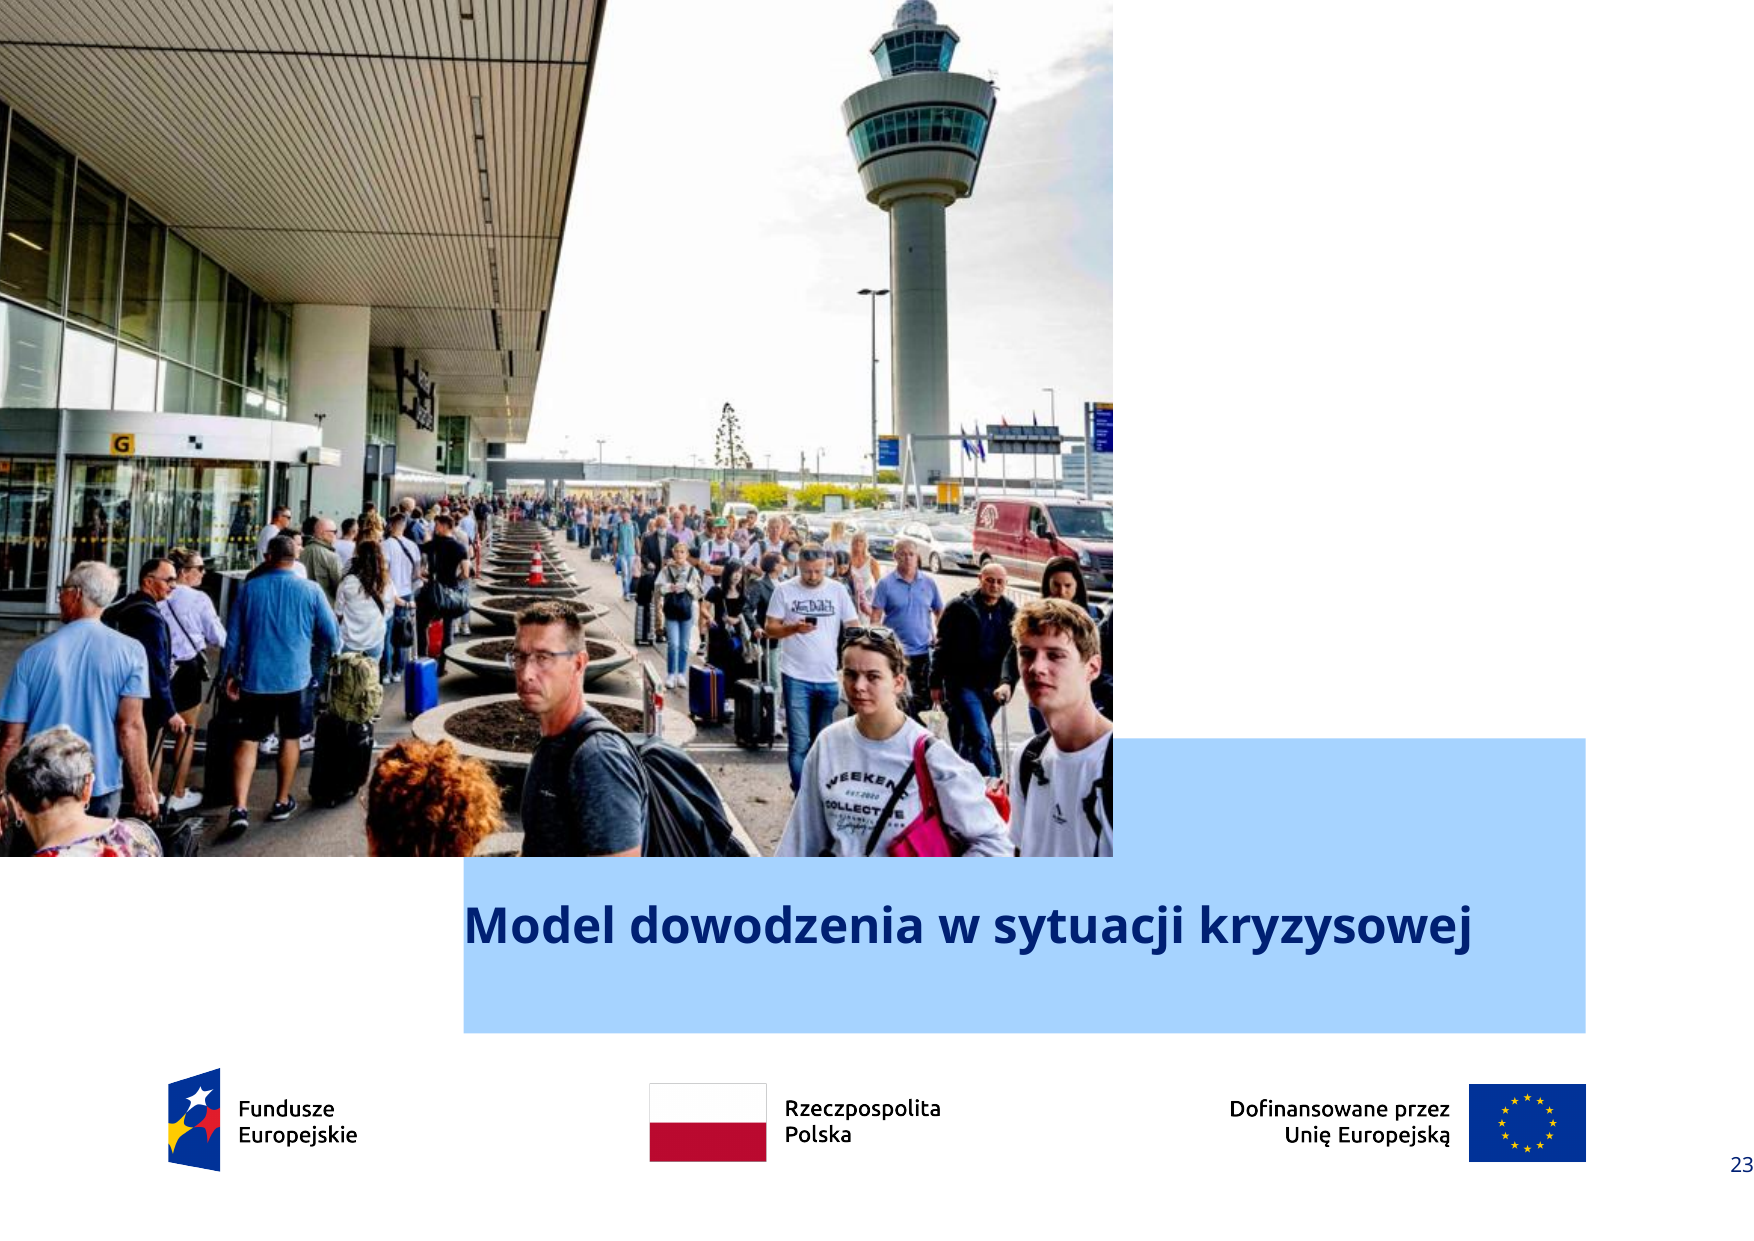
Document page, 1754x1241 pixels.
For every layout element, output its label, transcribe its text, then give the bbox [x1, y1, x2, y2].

title Model dowodzenia w sytuacji kryzysowej [463, 891, 1577, 999]
picture [129, 1045, 396, 1201]
slide_number 23 [1576, 1151, 1754, 1181]
picture [610, 1044, 979, 1201]
picture [1192, 1045, 1625, 1201]
picture [0, 0, 1113, 857]
